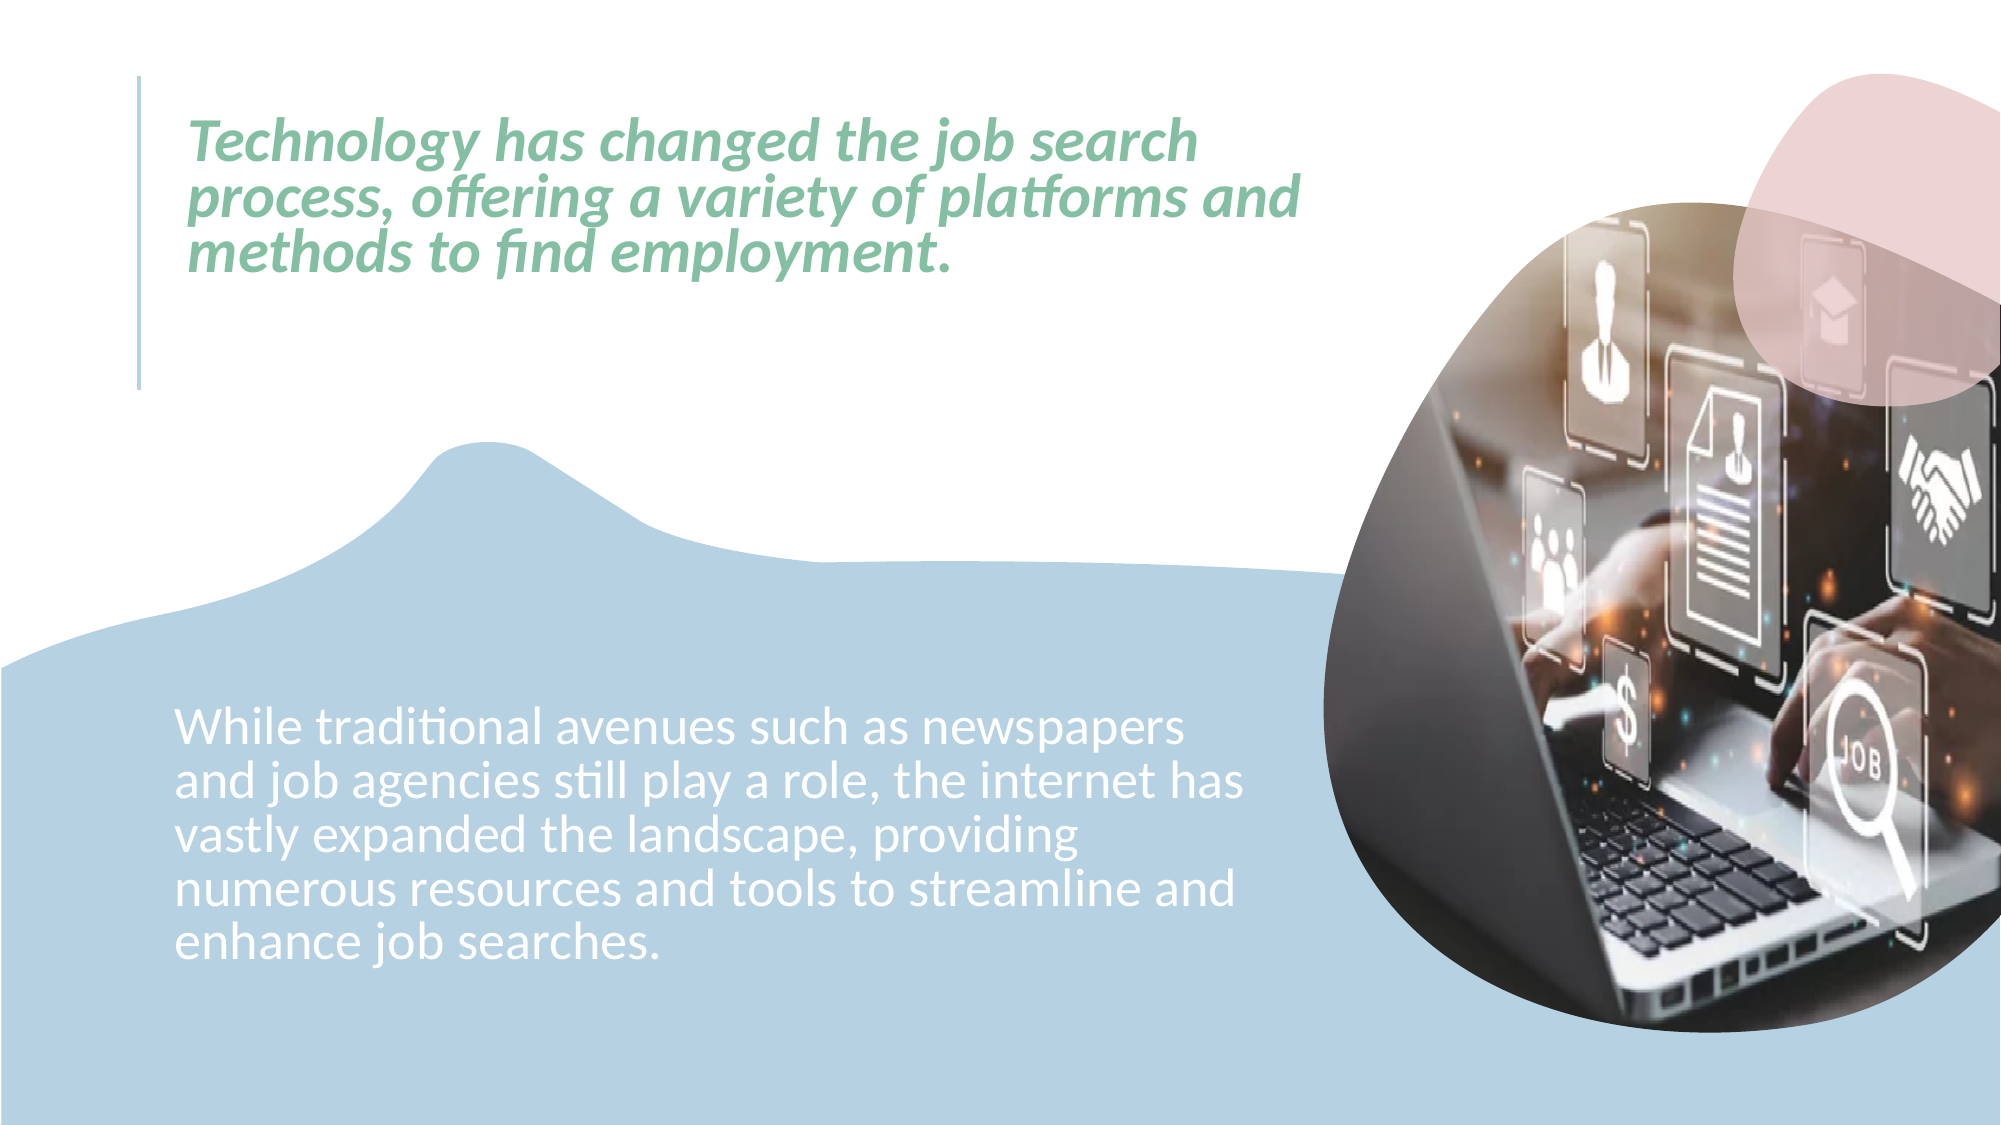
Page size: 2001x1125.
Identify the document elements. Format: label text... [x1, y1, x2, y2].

text_box [0, 440, 2000, 1125]
text_box [1323, 202, 2000, 1033]
text_box Technology has changed the job search process, offering a variety of platforms and methods to find employment. [173, 110, 1348, 363]
text_box While traditional avenues such as newspapers and job agencies still play a role, the internet has vastly expanded the landscape, providing numerous resources and tools to streamline and enhance job searches. [159, 694, 1279, 1080]
text_box [1733, 73, 2000, 407]
